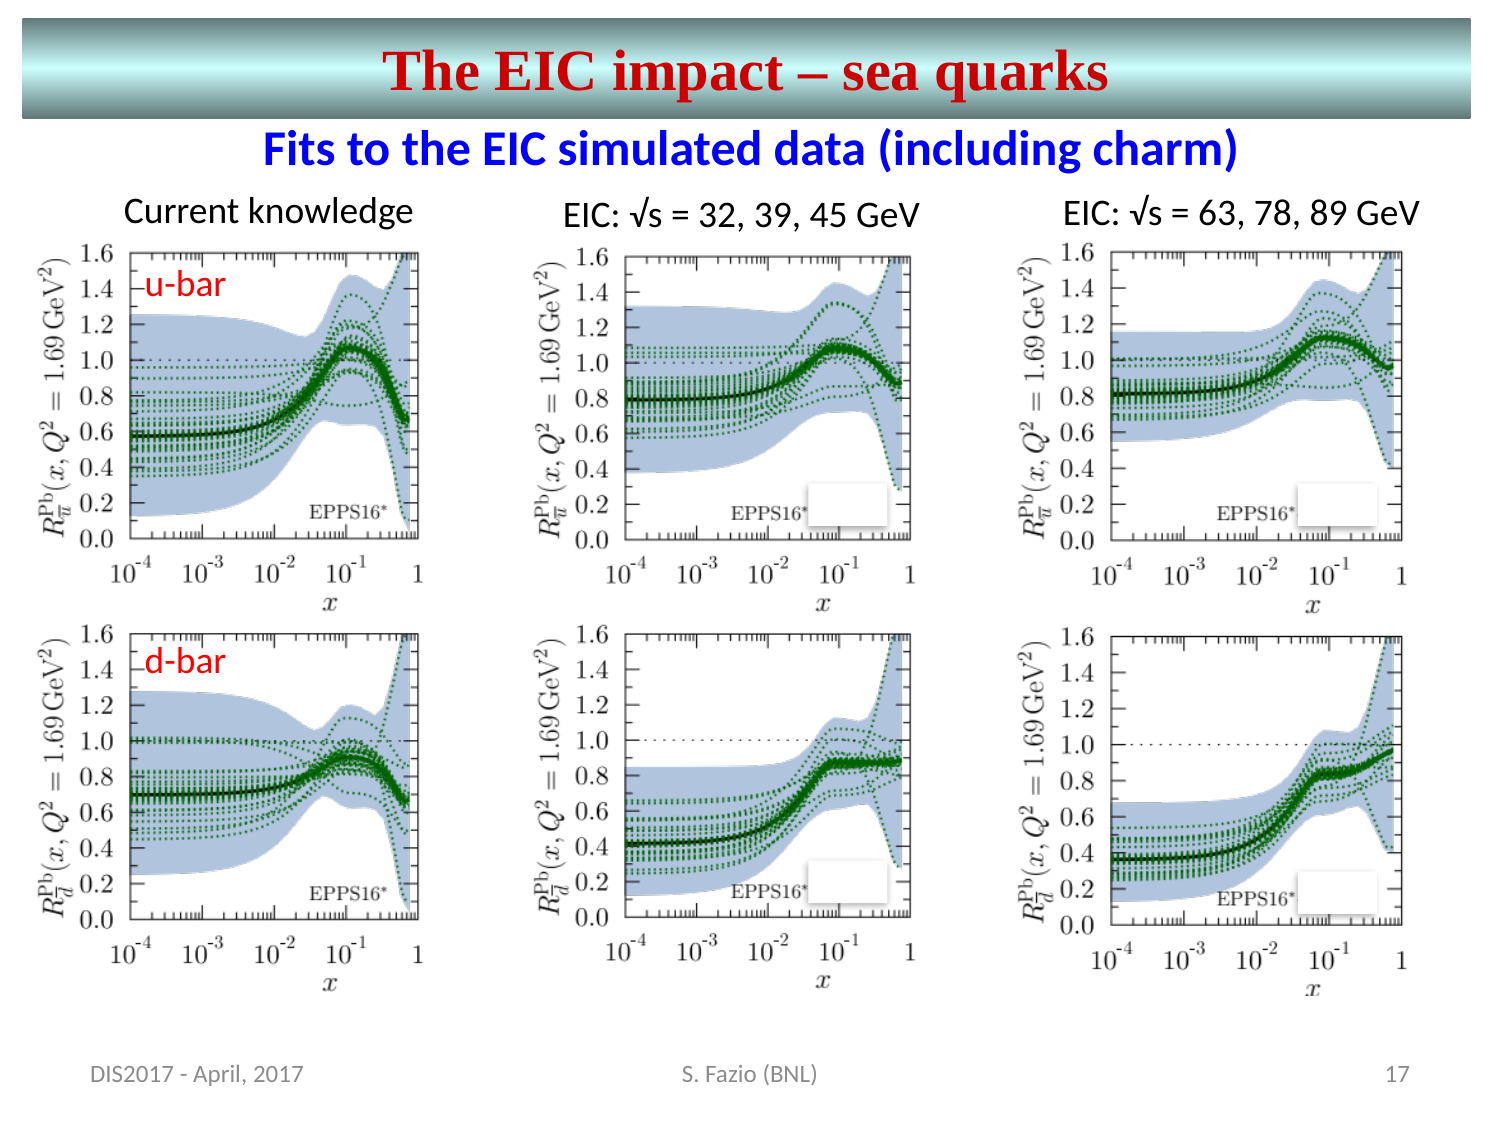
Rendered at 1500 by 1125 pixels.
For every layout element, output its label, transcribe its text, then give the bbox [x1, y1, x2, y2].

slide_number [75, 1042, 425, 1103]
text_box EIC: √s = 32, 39, 45 GeV [548, 183, 944, 229]
slide_number 17 [1074, 1042, 1425, 1103]
footer S. Fazio (BNL) [512, 1042, 988, 1103]
text_box Fits to the EIC simulated data (including charm) [248, 108, 1255, 183]
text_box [32, 231, 1426, 999]
text_box The EIC impact – sea quarks [22, 18, 1471, 119]
text_box Current knowledge [109, 178, 438, 229]
text_box EIC: √s = 63, 78, 89 GeV [1048, 181, 1444, 241]
